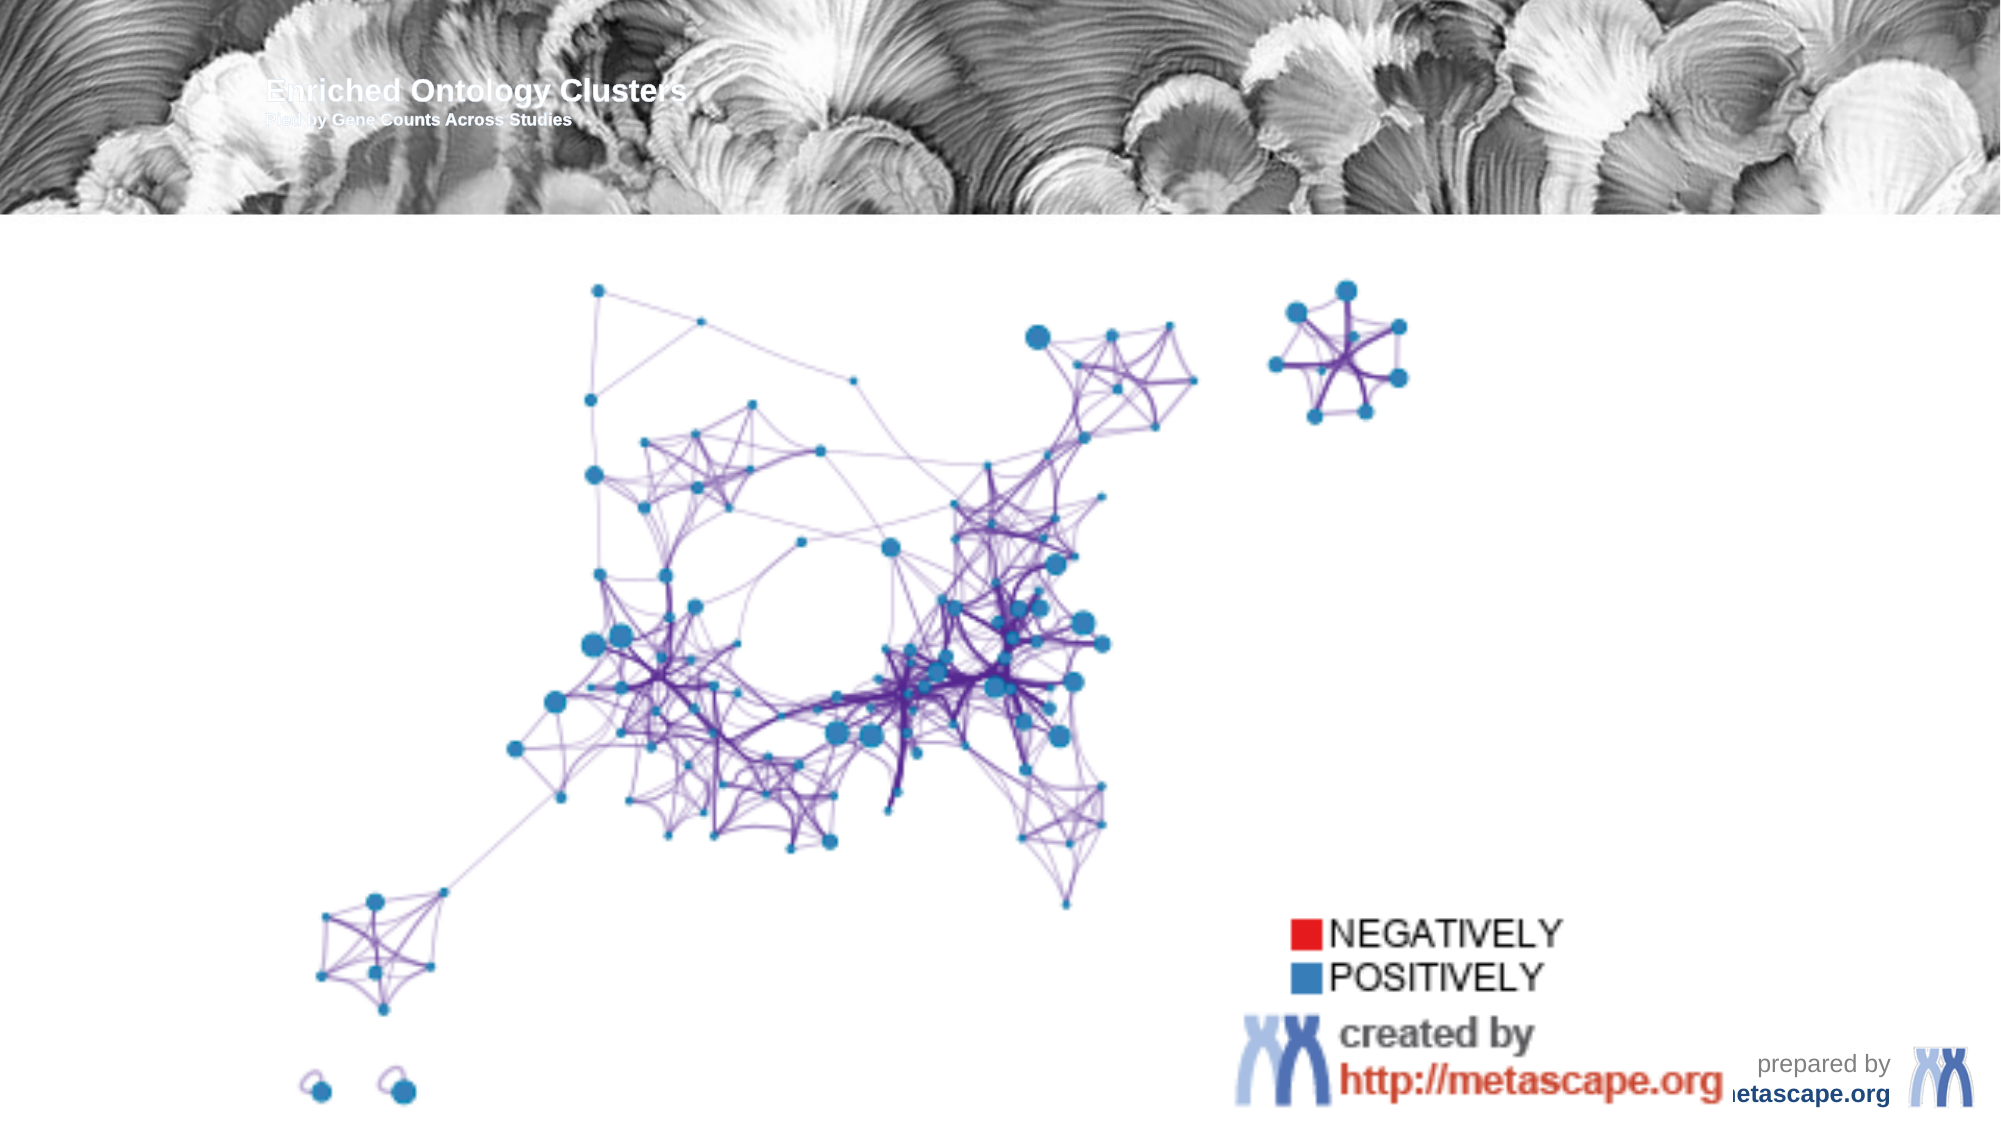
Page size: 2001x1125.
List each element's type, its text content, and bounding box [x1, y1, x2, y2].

title Enriched Ontology Clusters Pied by Gene Counts Across Studies [249, 61, 1600, 137]
picture [0, 0, 2001, 1125]
